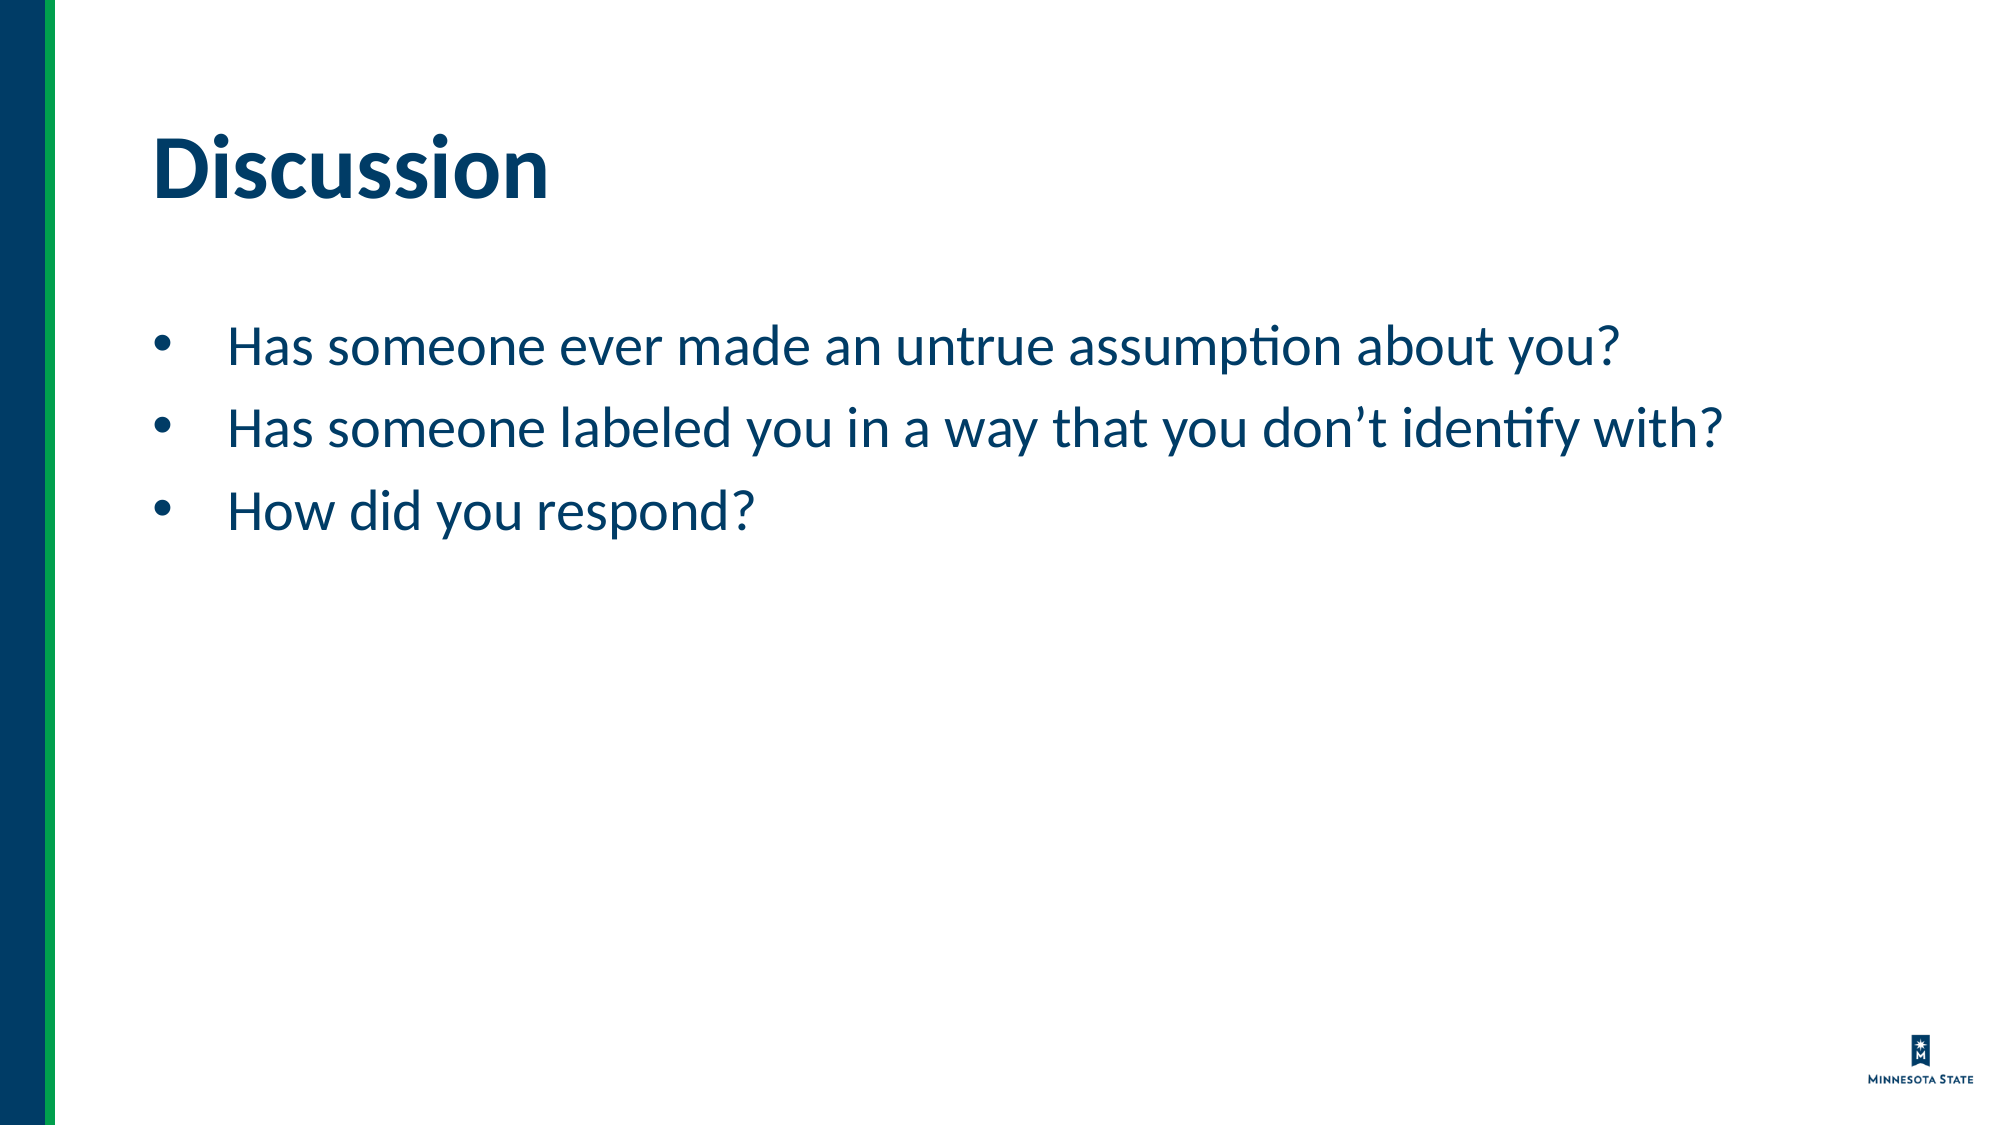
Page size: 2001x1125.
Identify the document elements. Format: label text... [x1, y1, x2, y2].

list Has someone ever made an untrue assumption about you? Has someone labeled you in a way that you don’t identify with? How did you respond? [137, 299, 1863, 1014]
picture [1823, 1028, 2001, 1095]
title Discussion [137, 59, 1863, 278]
